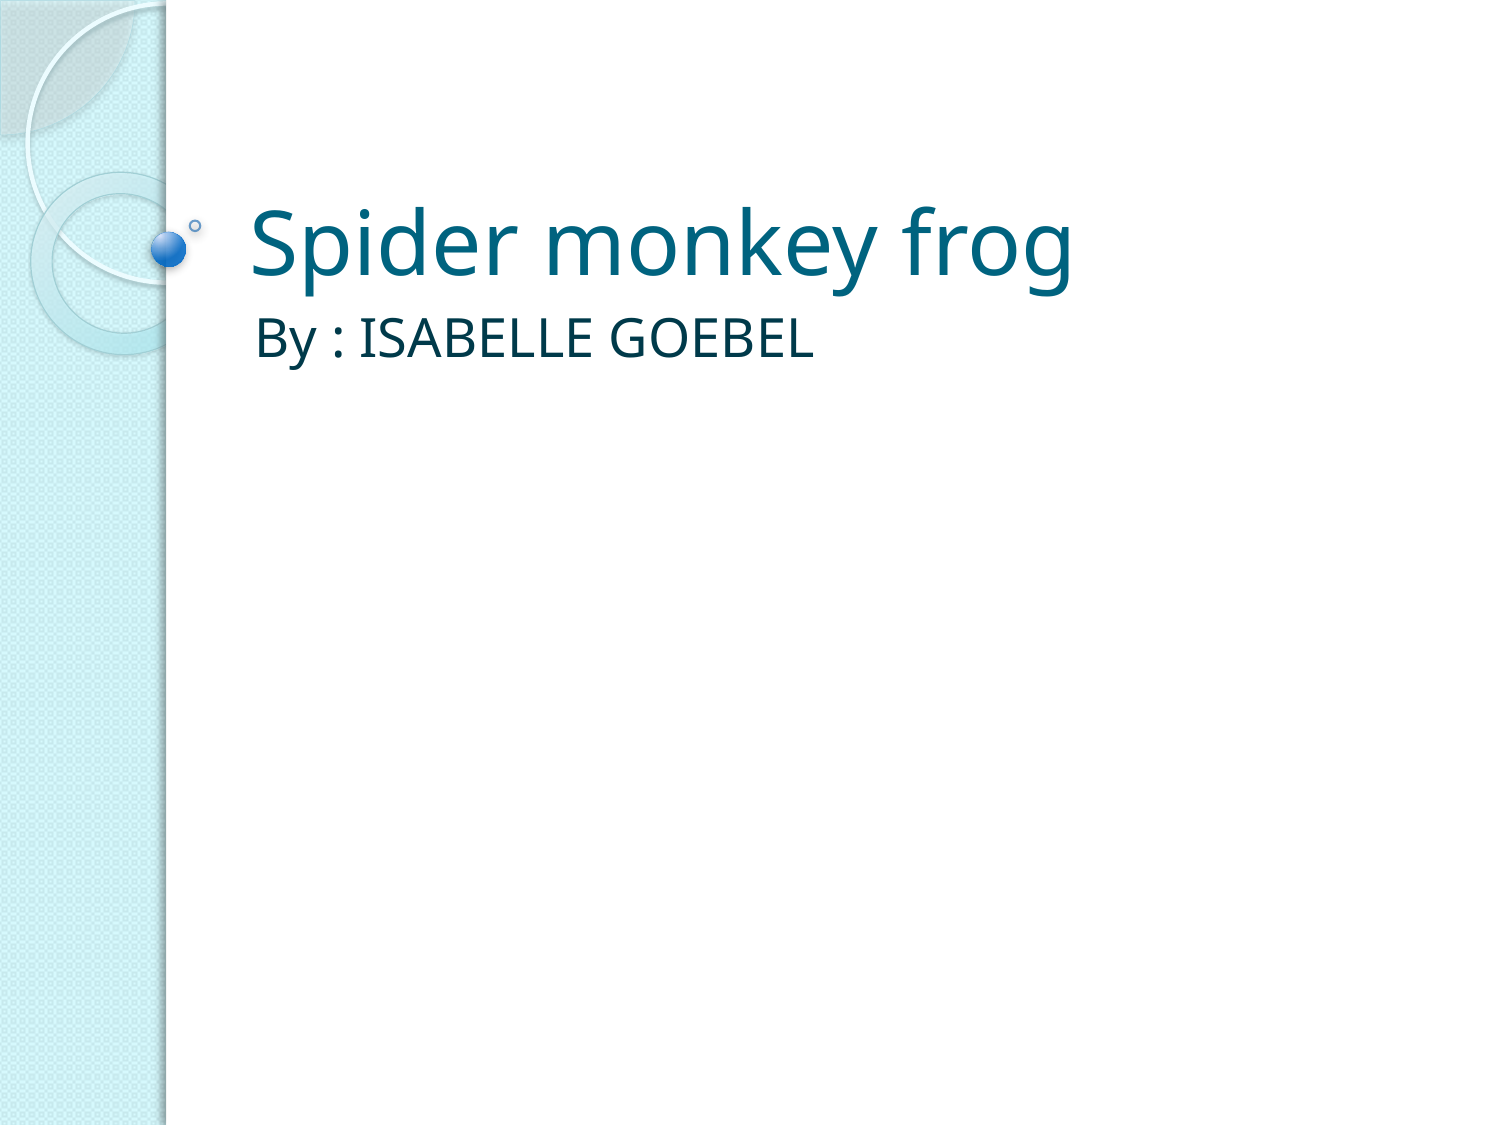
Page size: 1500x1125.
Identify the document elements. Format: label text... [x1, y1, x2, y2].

subtitle By : ISABELLE GOEBEL [234, 303, 1450, 591]
title Spider monkey frog [234, 59, 1450, 301]
